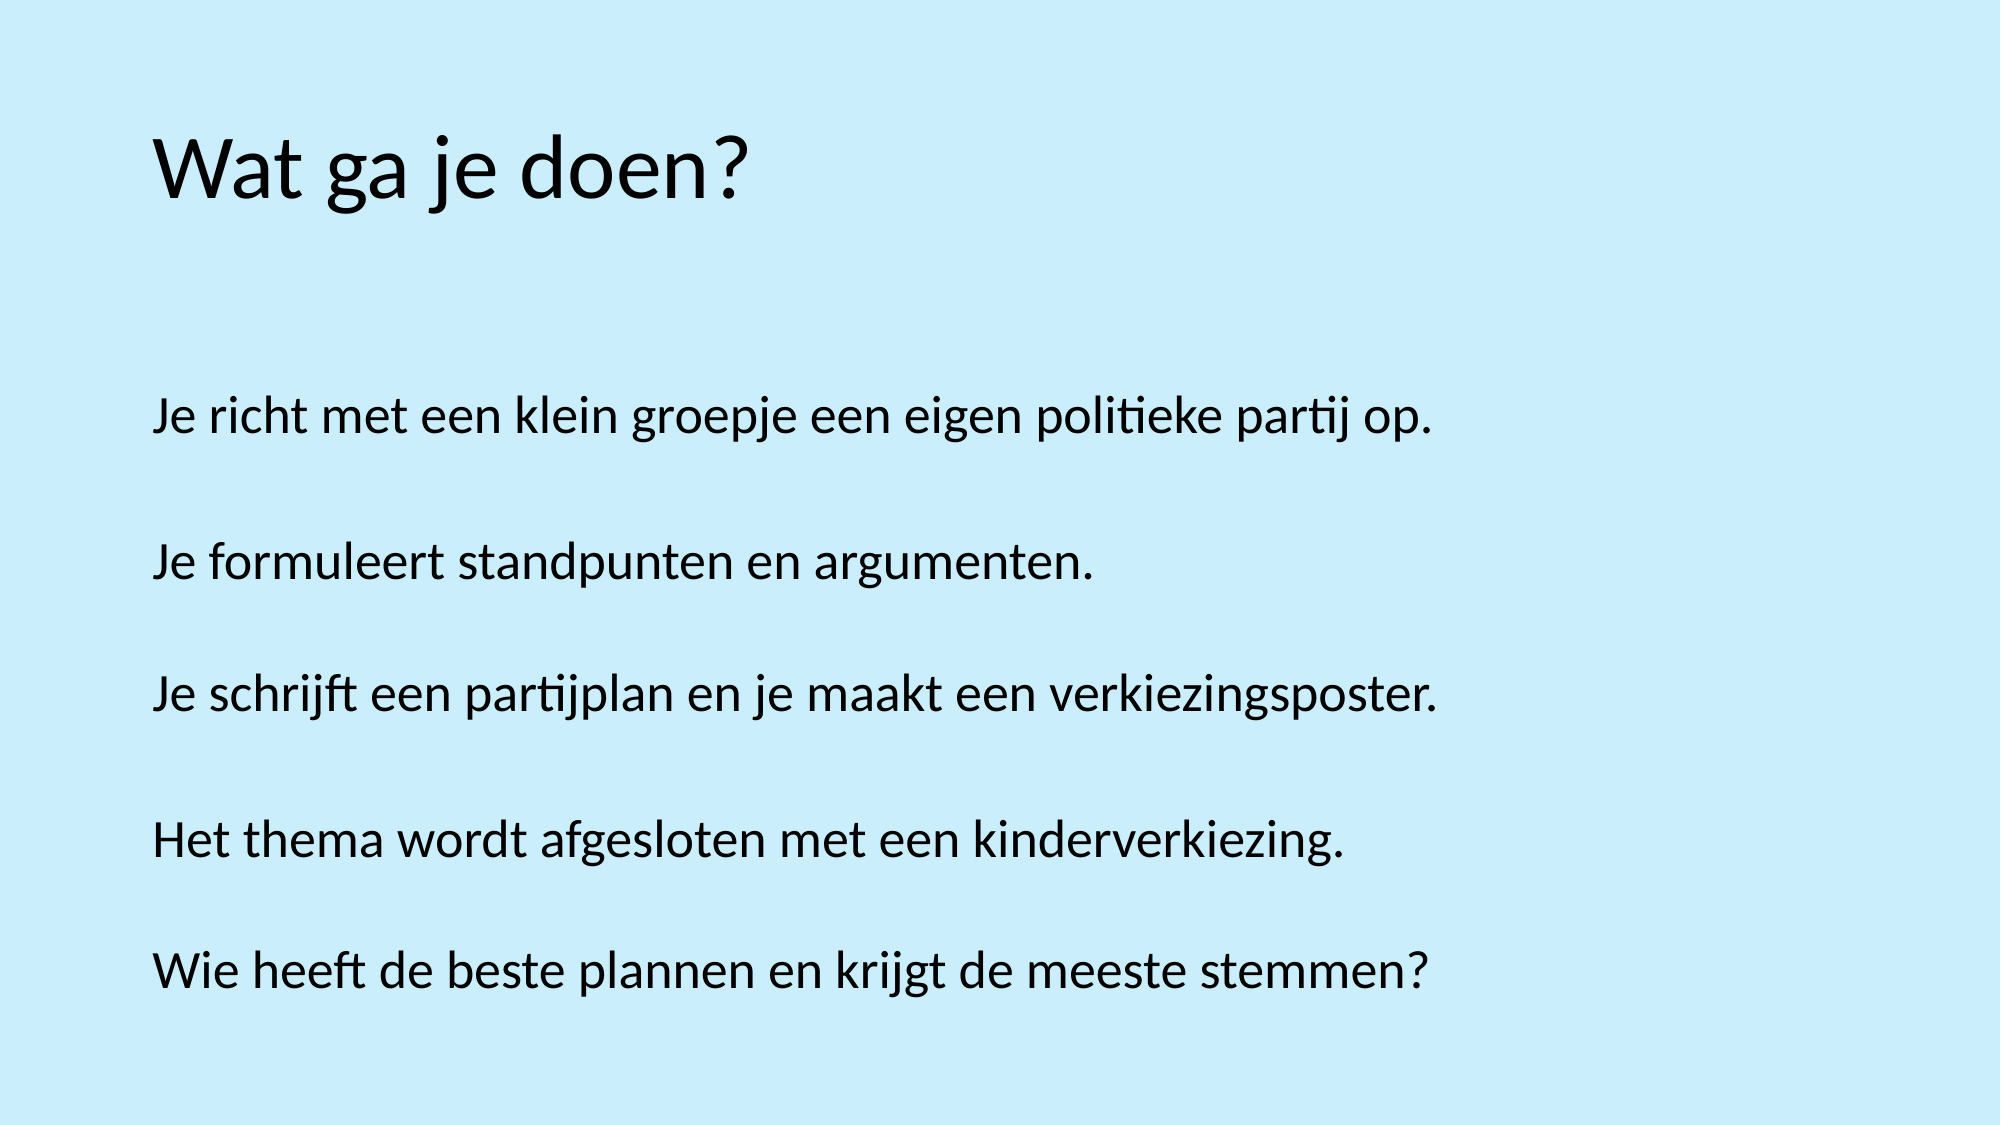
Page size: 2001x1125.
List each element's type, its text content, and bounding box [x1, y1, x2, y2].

list Je richt met een klein groepje een eigen politieke partij op. Je formuleert standpunten en argumenten. Je schrijft een partijplan en je maakt een verkiezingsposter. Het thema wordt afgesloten met een kinderverkiezing. Wie heeft de beste plannen en krijgt de meeste stemmen? [137, 299, 1863, 1014]
title Wat ga je doen? [137, 59, 1863, 278]
